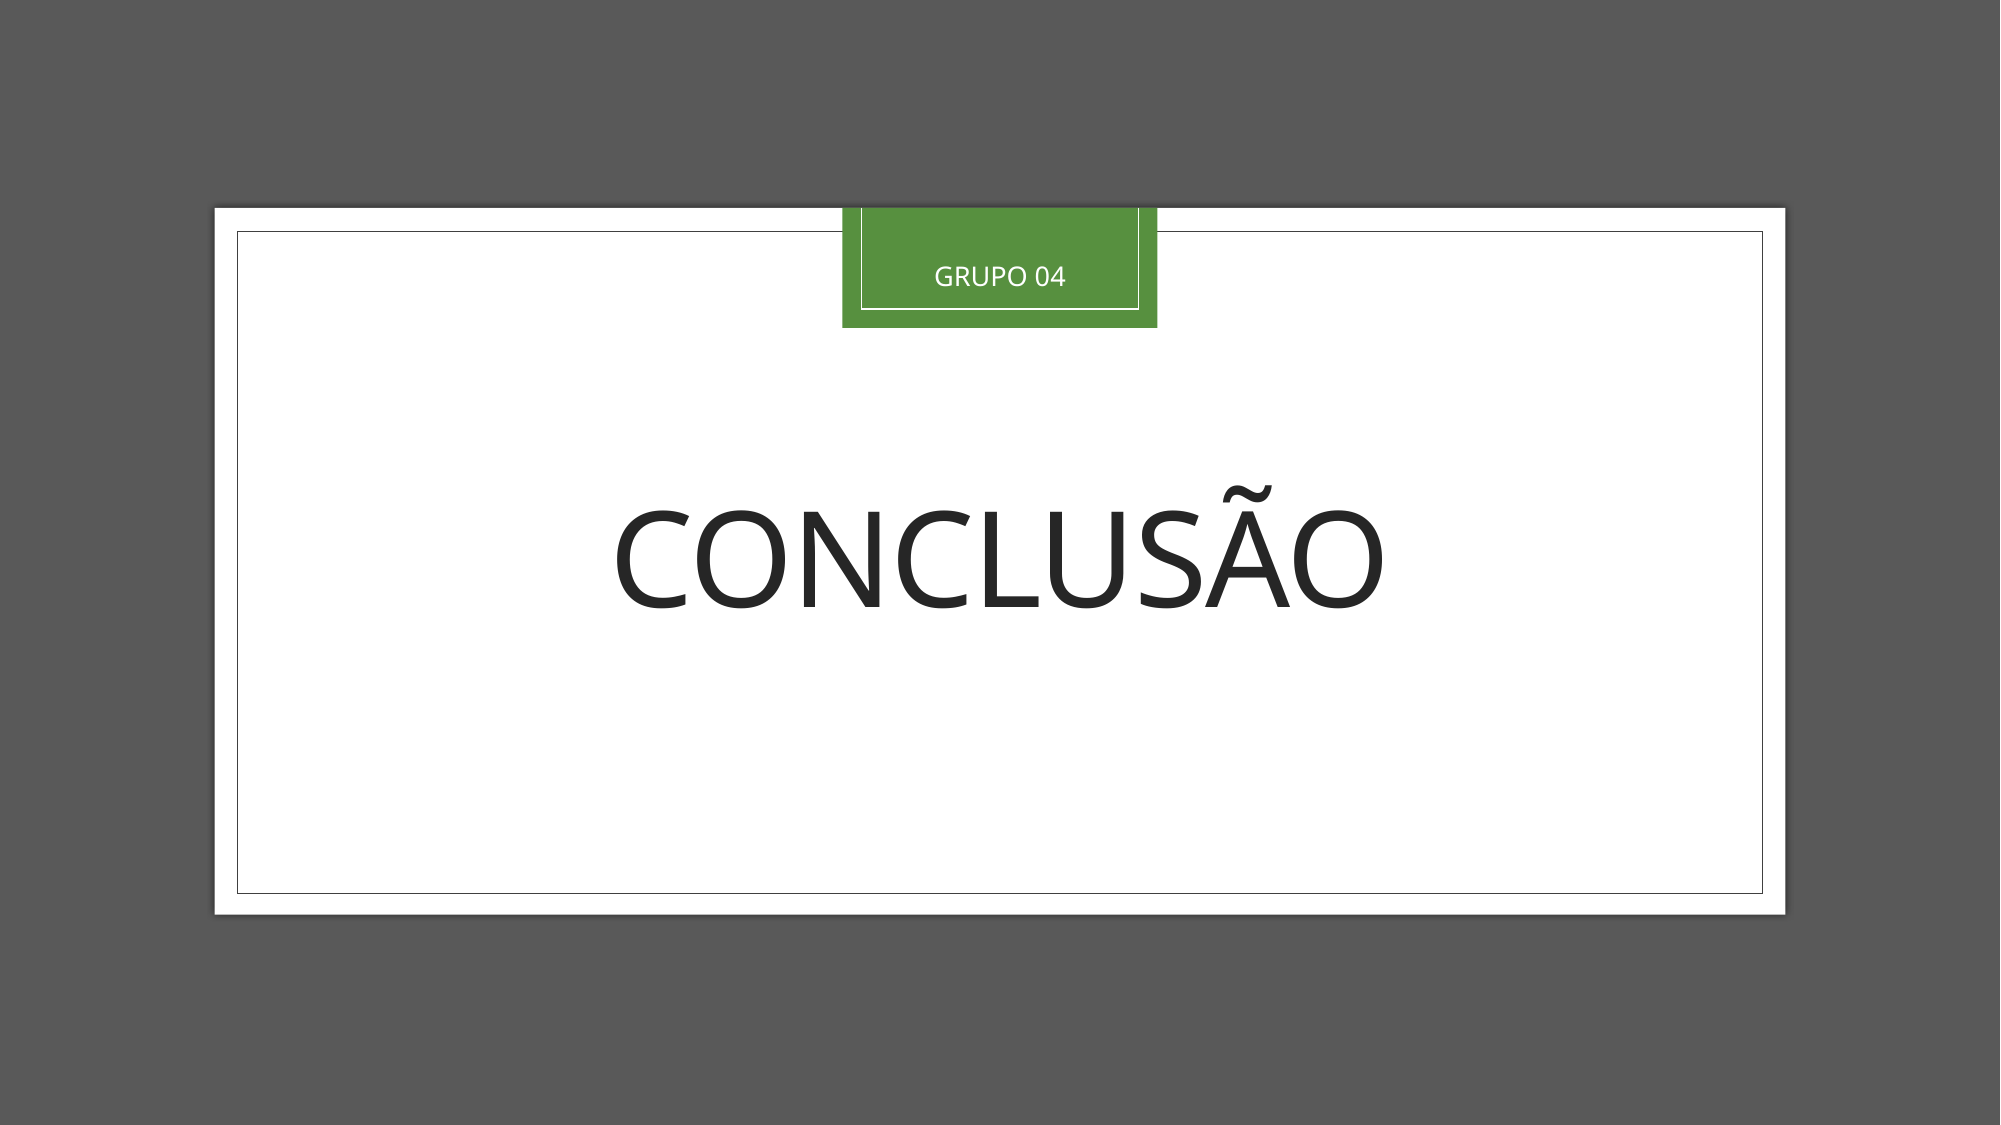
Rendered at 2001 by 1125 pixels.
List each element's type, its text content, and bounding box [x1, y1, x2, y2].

slide_number GRUPO 04 [872, 220, 1128, 300]
title CONCLUSÃO [267, 368, 1733, 769]
